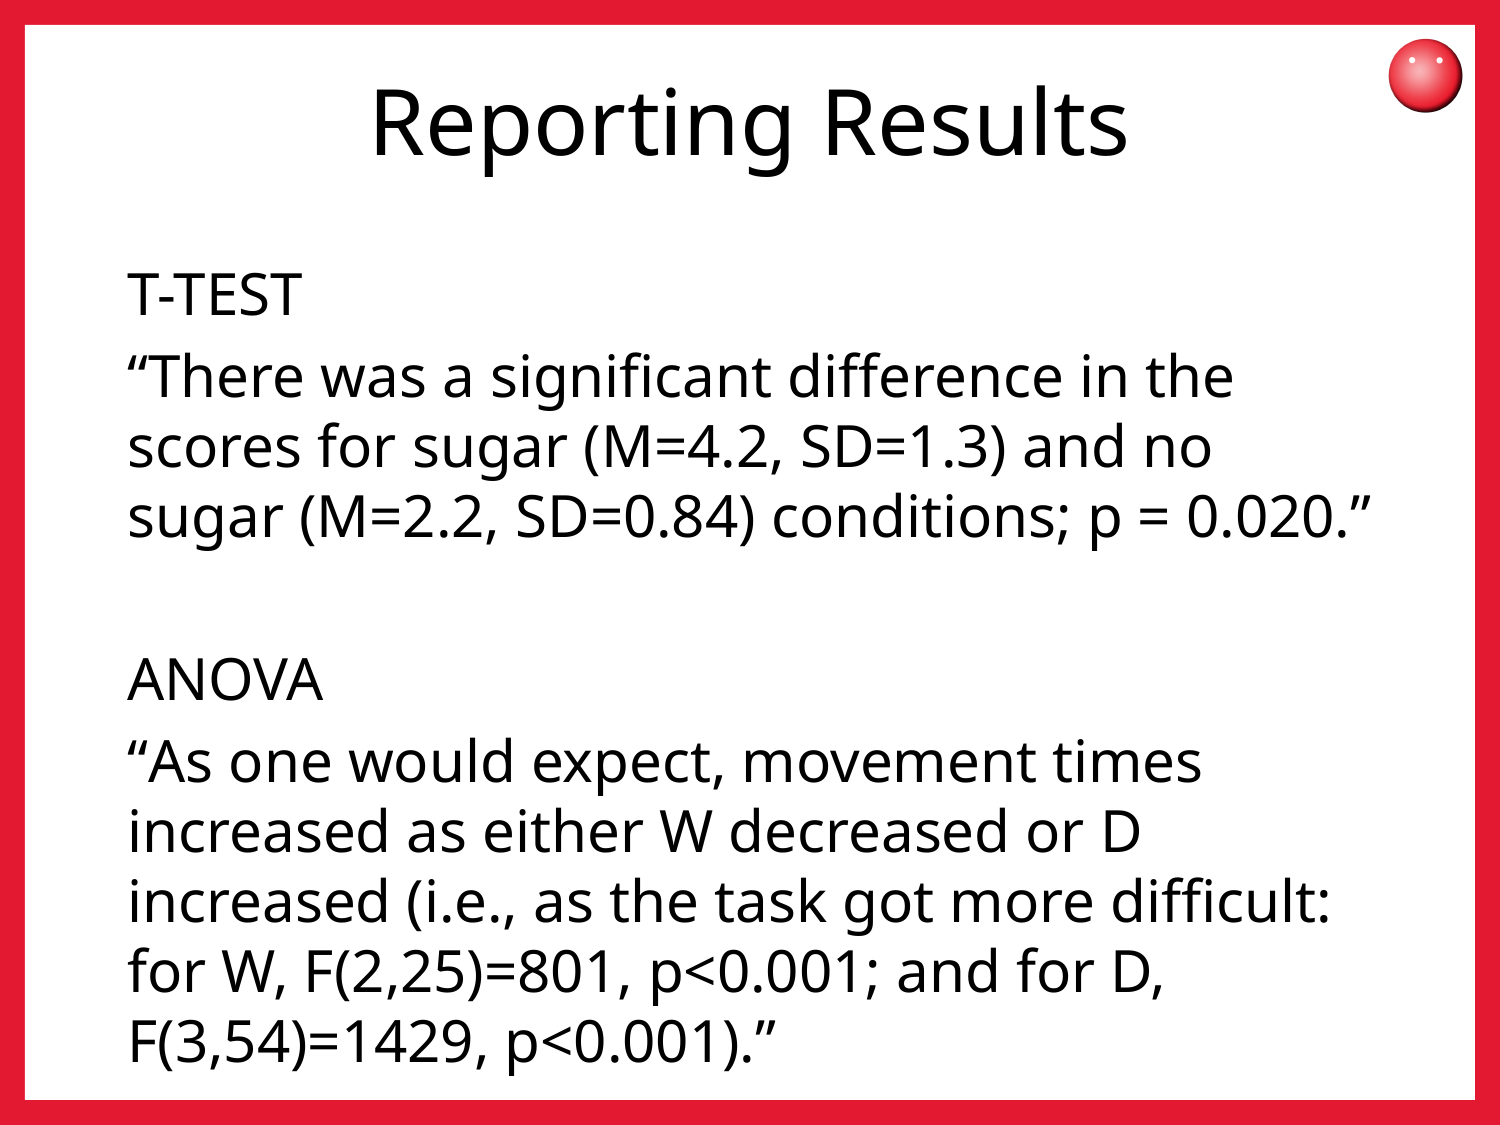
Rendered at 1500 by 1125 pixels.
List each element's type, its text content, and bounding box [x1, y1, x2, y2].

title Reporting Results [112, 24, 1388, 213]
picture [1388, 37, 1464, 114]
list T-TEST “There was a significant difference in the scores for sugar (M=4.2, SD=1.3) and no sugar (M=2.2, SD=0.84) conditions; p = 0.020.” ANOVA “As one would expect, movement times increased as either W decreased or D increased (i.e., as the task got more difficult: for W, F(2,25)=801, p<0.001; and for D, F(3,54)=1429, p<0.001).” [112, 249, 1388, 926]
